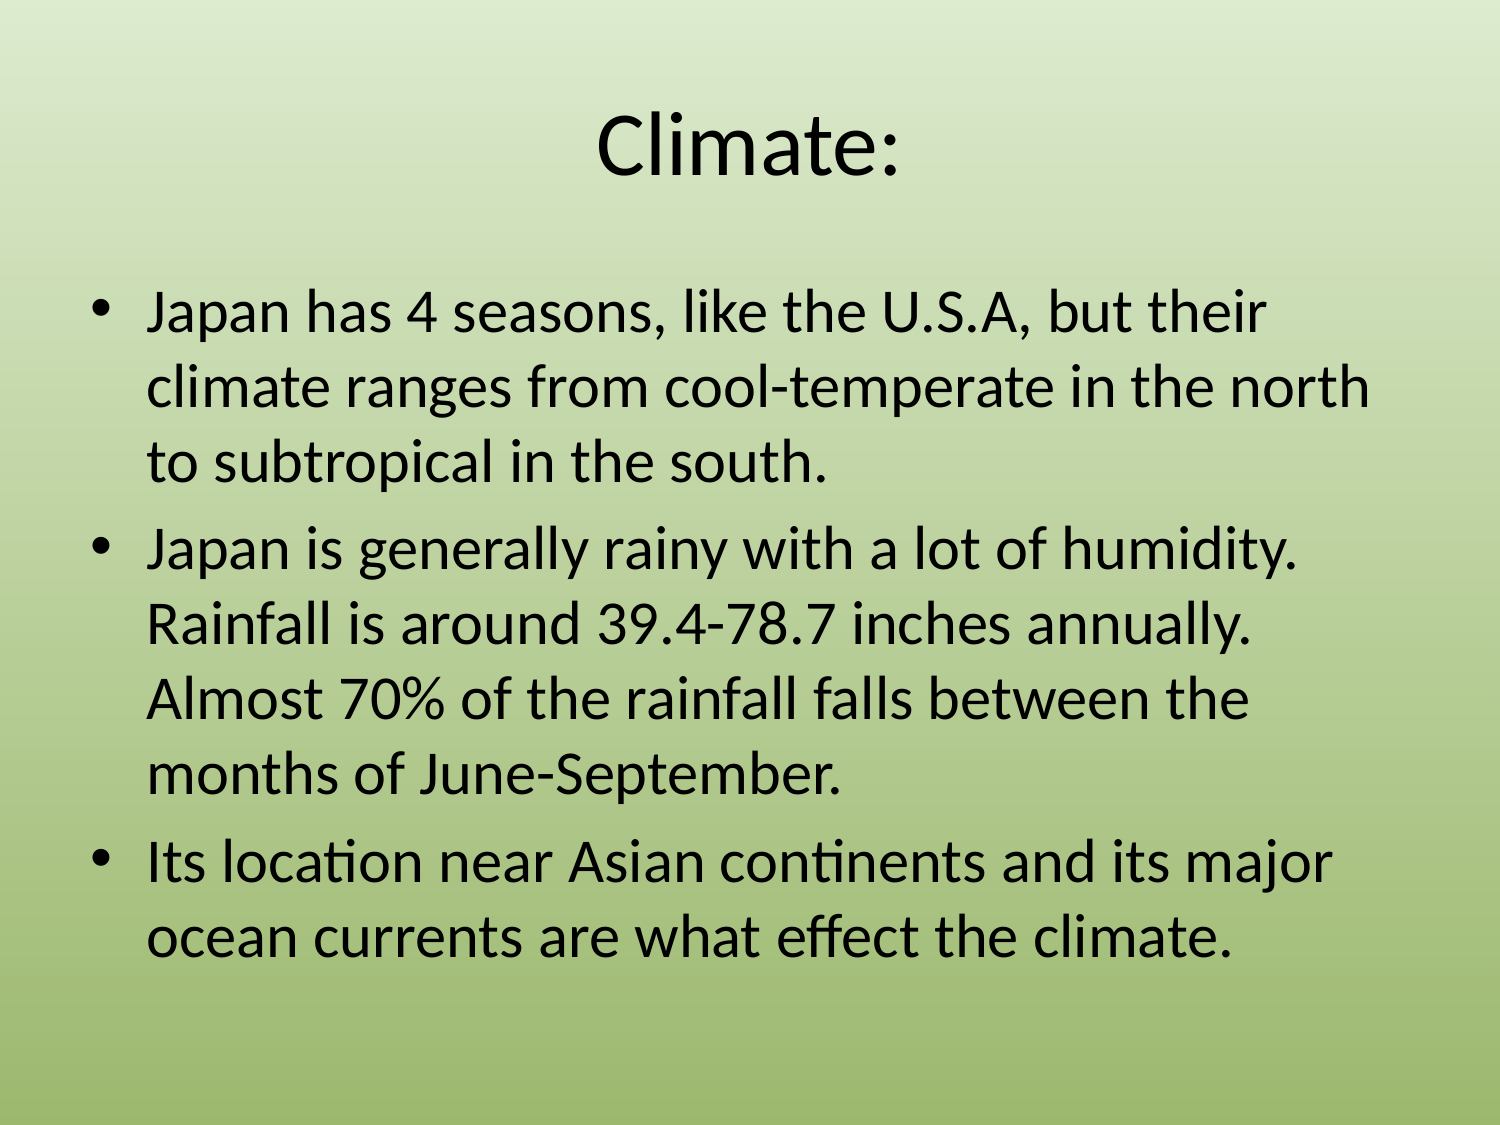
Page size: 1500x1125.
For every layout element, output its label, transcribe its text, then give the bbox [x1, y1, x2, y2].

title Climate: [74, 44, 1426, 233]
list Japan has 4 seasons, like the U.S.A, but their climate ranges from cool-temperate in the north to subtropical in the south. Japan is generally rainy with a lot of humidity. Rainfall is around 39.4-78.7 inches annually. Almost 70% of the rainfall falls between the months of June-September. Its location near Asian continents and its major ocean currents are what effect the climate. [74, 262, 1426, 1006]
